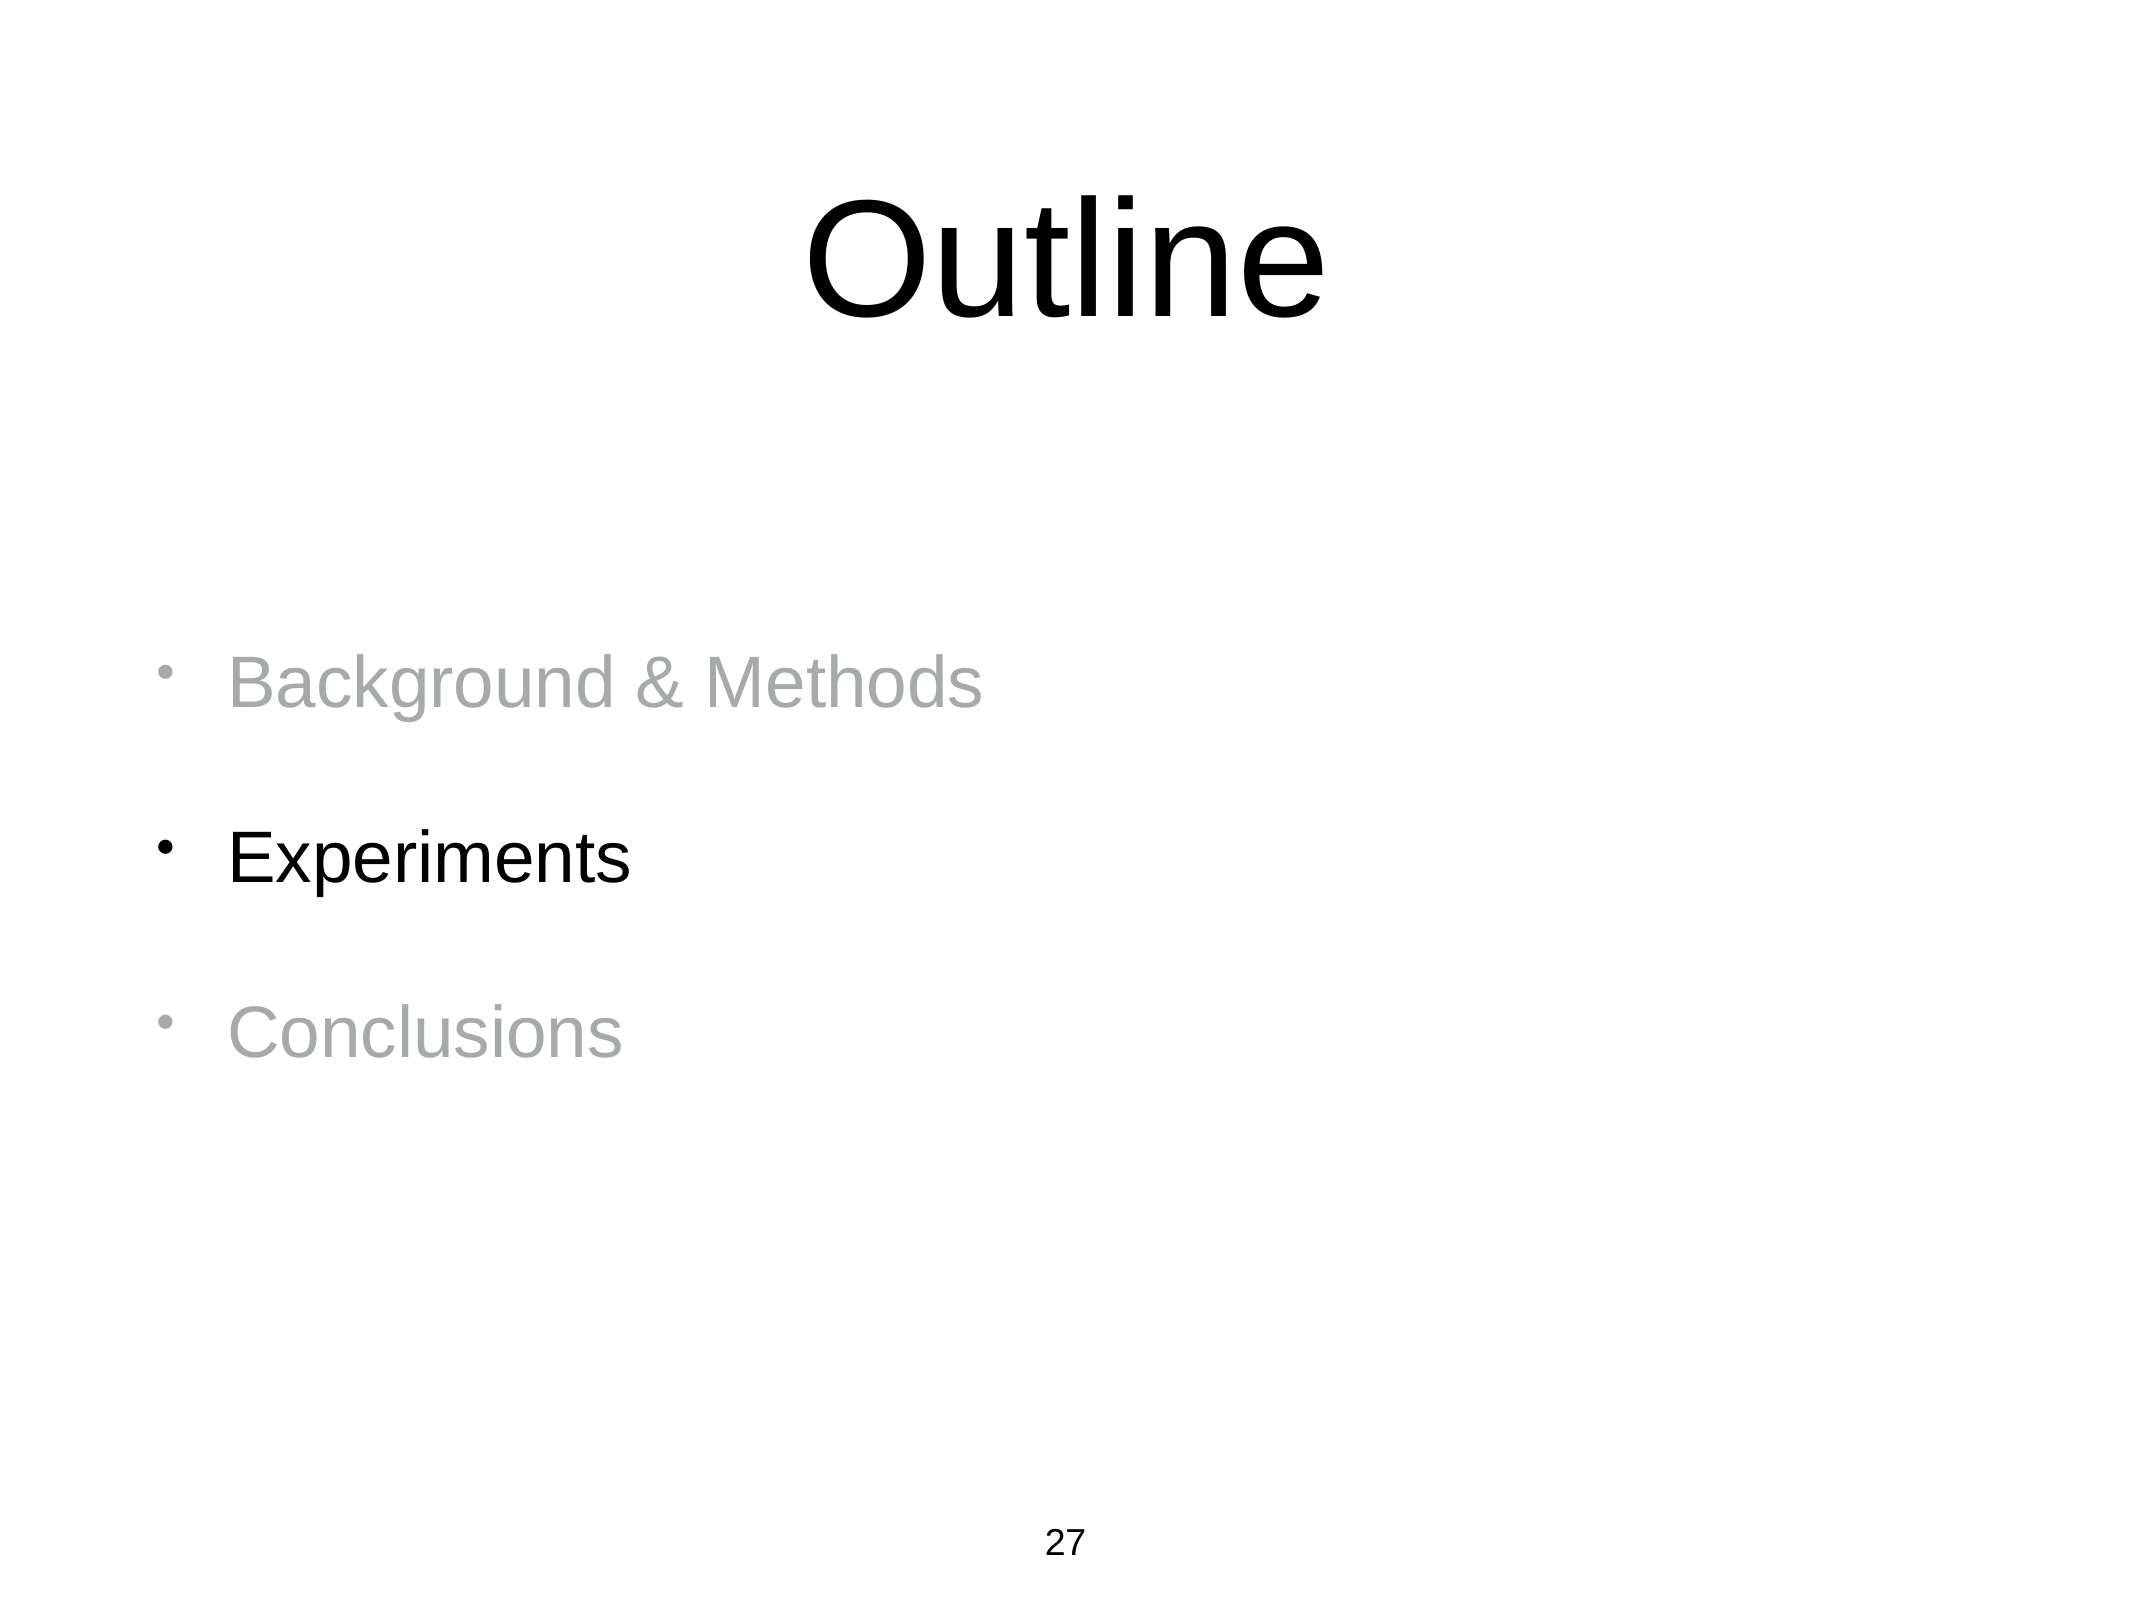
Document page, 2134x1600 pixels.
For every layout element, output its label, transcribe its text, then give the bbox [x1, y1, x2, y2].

list Background & Methods Experiments Conclusions [155, 424, 1978, 1457]
slide_number 27 [1041, 1517, 1090, 1564]
title Outline [155, 72, 1978, 424]
